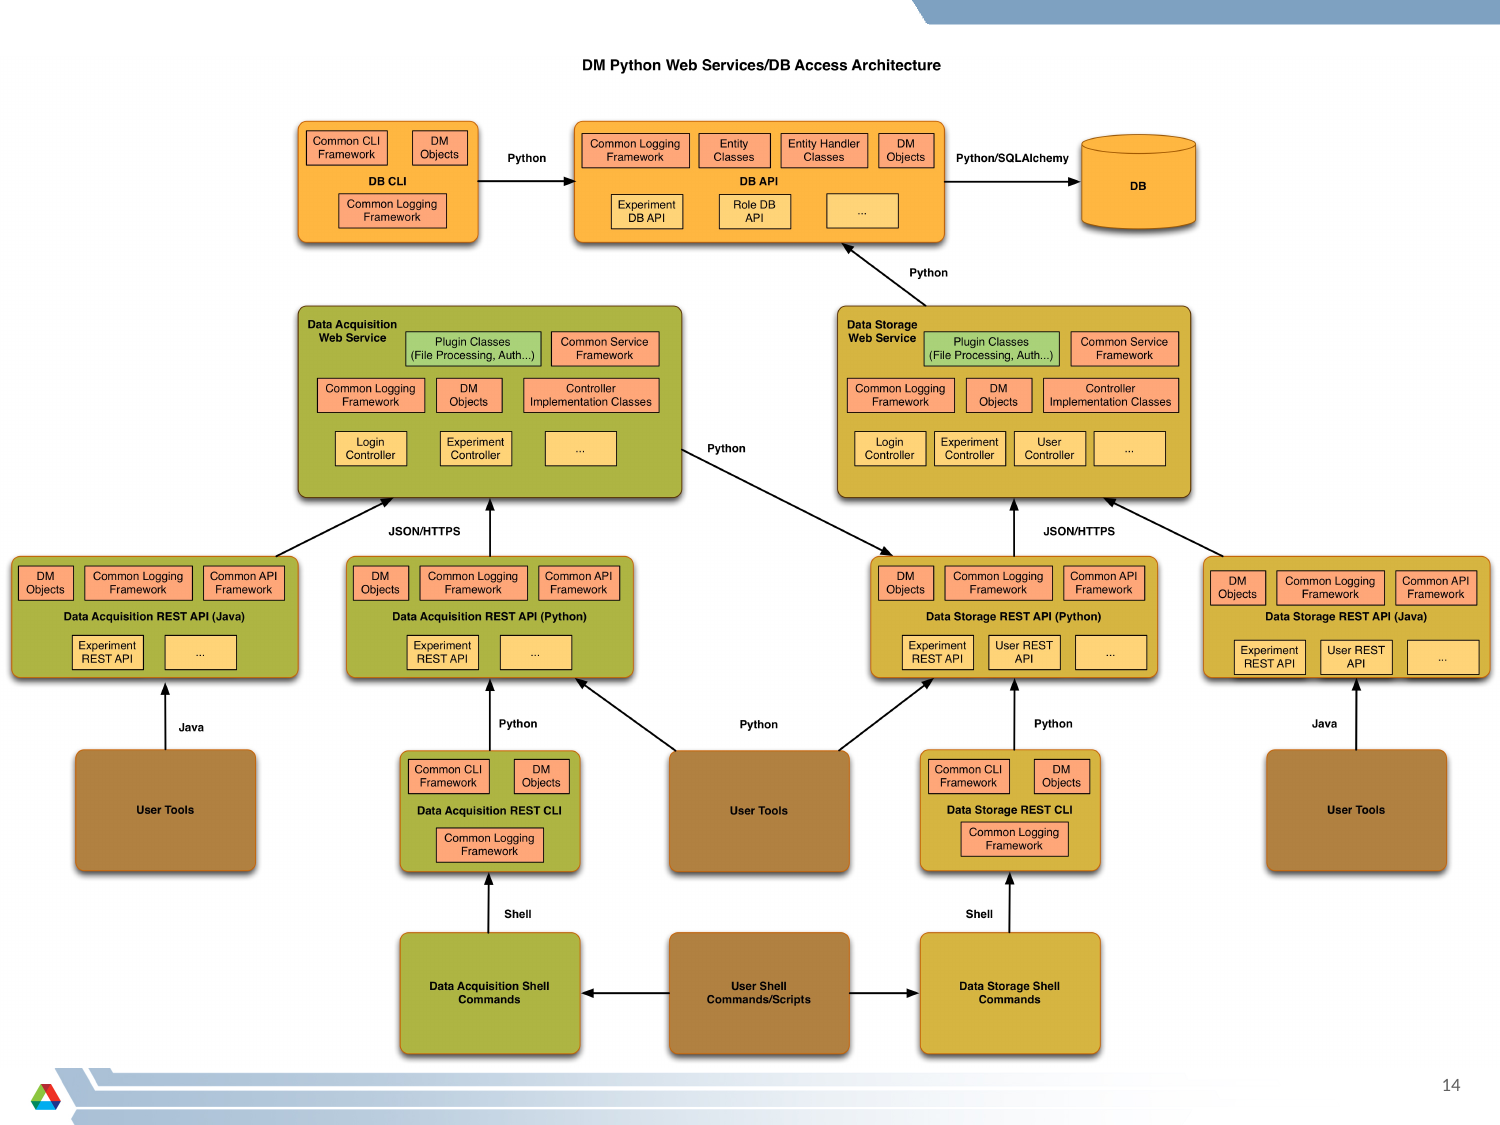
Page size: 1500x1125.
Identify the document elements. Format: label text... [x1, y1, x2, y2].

picture [0, 0, 1500, 26]
text_box 14 [1412, 1076, 1476, 1125]
picture [0, 55, 1500, 1125]
